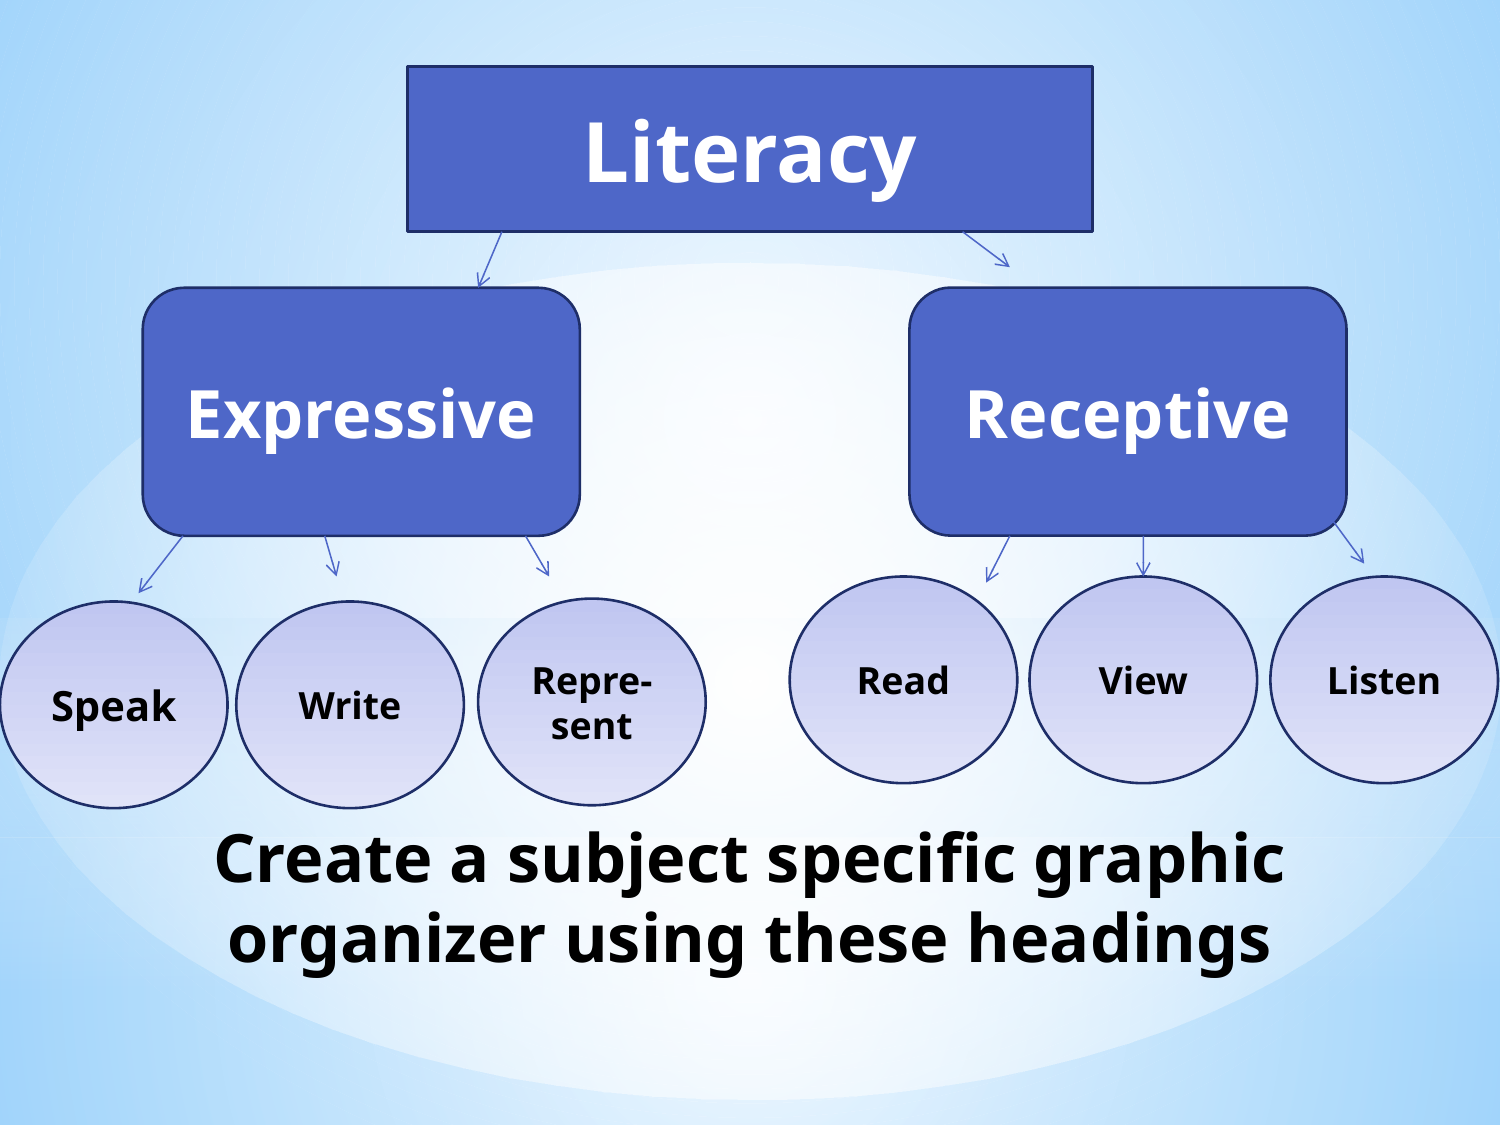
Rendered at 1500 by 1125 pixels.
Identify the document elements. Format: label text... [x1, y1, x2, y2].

text_box Write [234, 600, 466, 808]
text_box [138, 535, 184, 594]
text_box Receptive [908, 286, 1348, 537]
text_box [477, 231, 503, 288]
text_box Repre-sent [476, 597, 708, 807]
text_box View [1028, 575, 1259, 785]
text_box Literacy [406, 65, 1094, 233]
text_box Speak [0, 600, 229, 808]
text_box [324, 535, 337, 577]
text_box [985, 535, 1010, 583]
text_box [1328, 514, 1365, 564]
text_box Read [788, 575, 1019, 785]
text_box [525, 535, 550, 577]
title Create a subject specific graphic organizer using these headings [53, 808, 1447, 1072]
text_box Expressive [141, 286, 582, 538]
text_box Listen [1269, 575, 1500, 785]
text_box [962, 231, 1010, 268]
